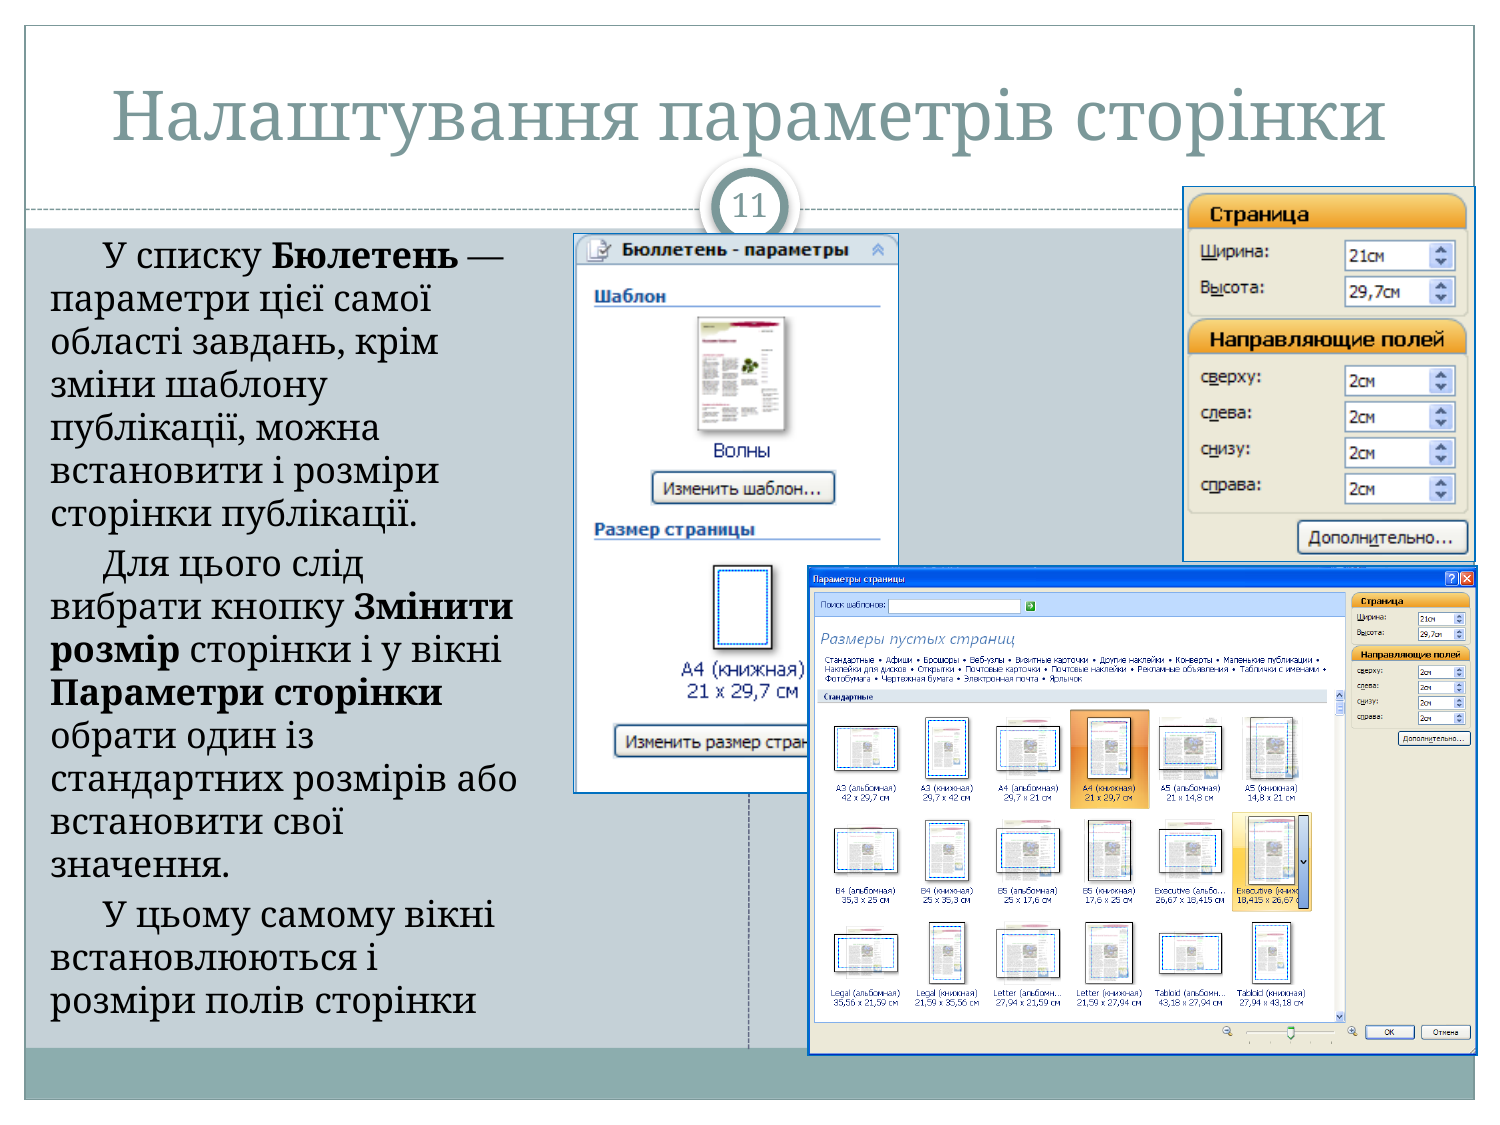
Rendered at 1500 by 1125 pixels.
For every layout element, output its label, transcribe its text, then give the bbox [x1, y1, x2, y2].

picture [1183, 187, 1475, 562]
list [573, 234, 898, 793]
title Налаштування параметрів сторінки [49, 37, 1450, 162]
slide_number 11 [712, 170, 788, 231]
picture [808, 566, 1477, 1055]
list У списку Бюлетень — параметри цієї самої області завдань, крім зміни шаблону публікації, можна встановити і розміри сторінки публікації. Для цього слід вибрати кнопку Змінити розмір сторінки і у вікні Параметри сторінки обрати один із стандартних розмірів або встановити свої значення. У цьому самому вікні встановлюються і розміри полів сторінки [35, 224, 539, 1043]
